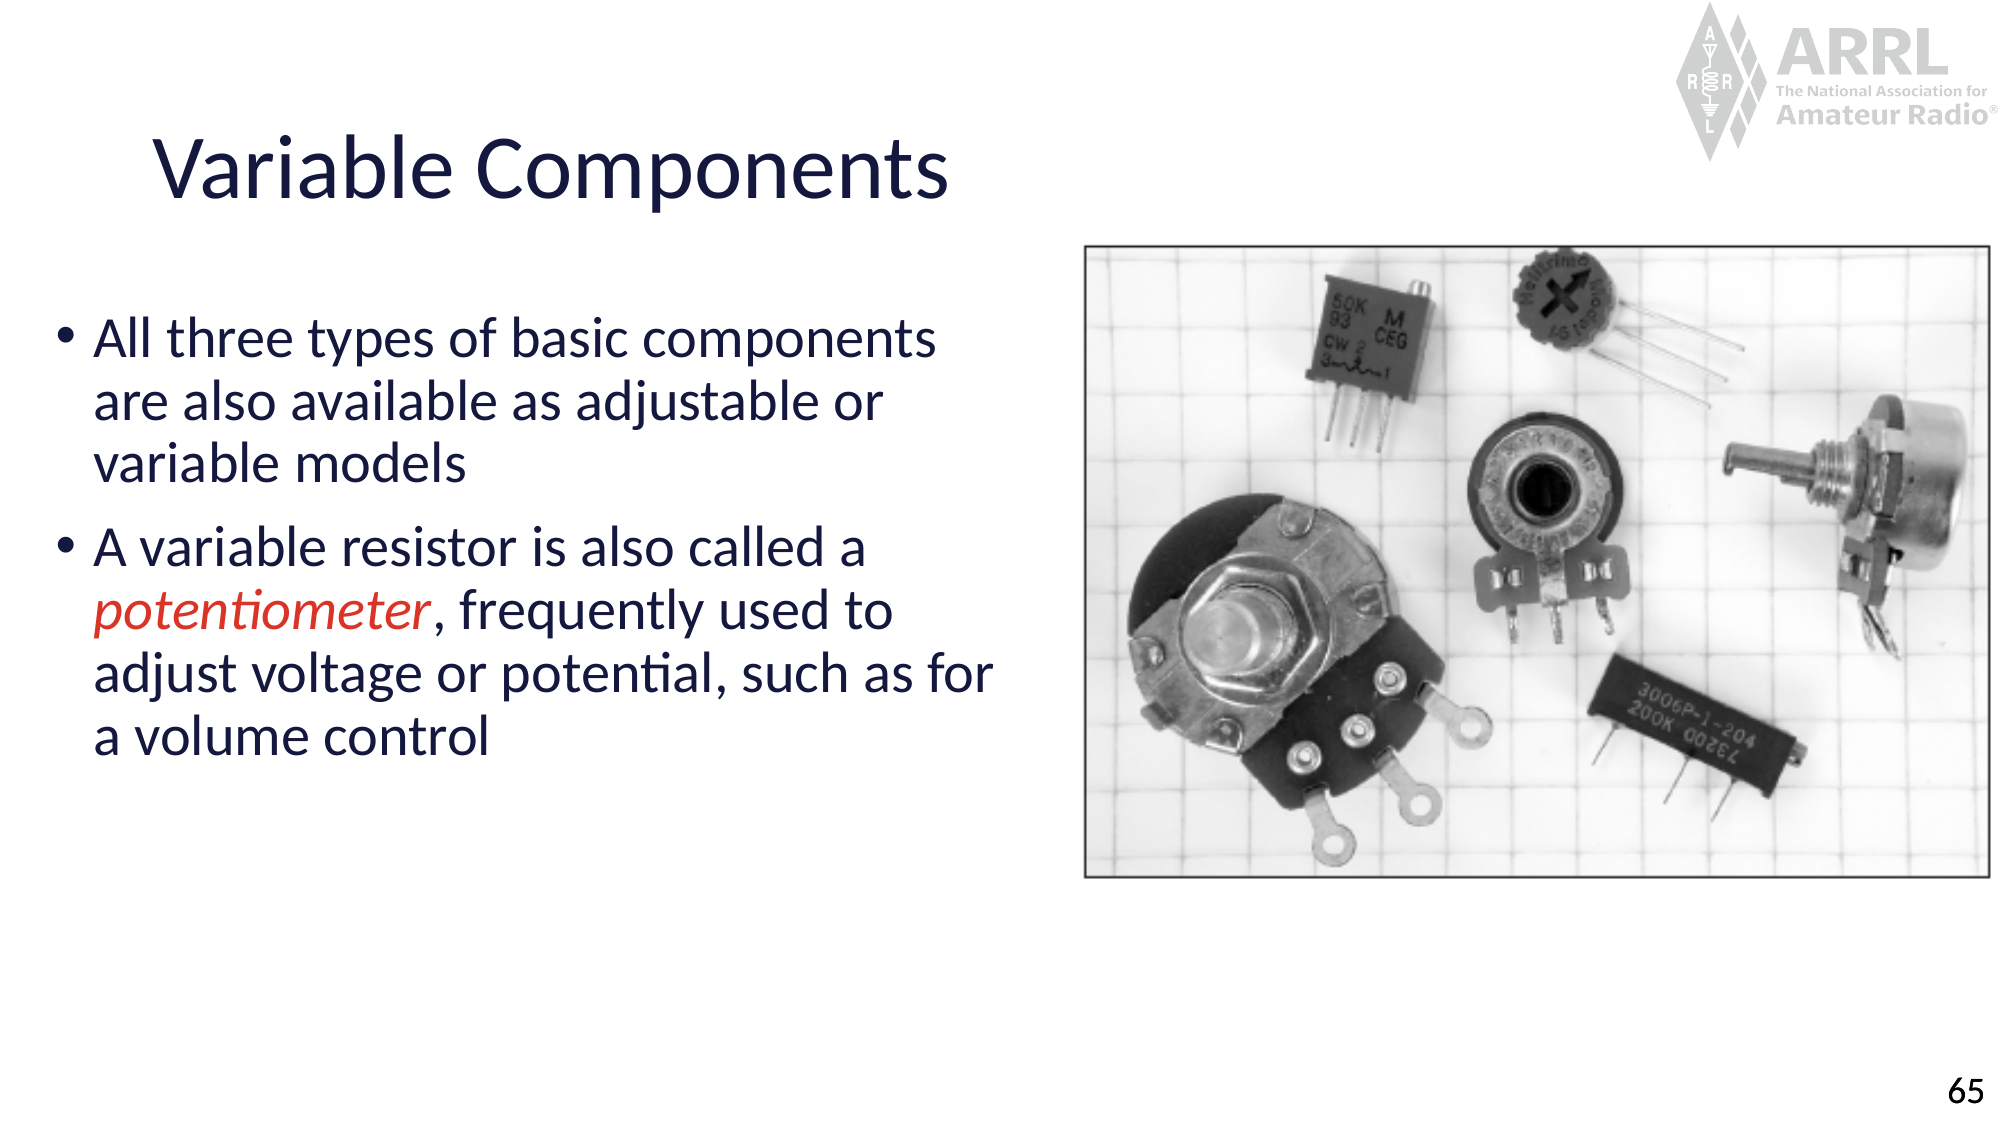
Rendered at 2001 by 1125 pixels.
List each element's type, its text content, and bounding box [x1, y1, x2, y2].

picture [1078, 237, 2000, 888]
list All three types of basic components are also available as adjustable or variable models A variable resistor is also called a potentiometer, frequently used to adjust voltage or potential, such as for a volume control [40, 299, 1025, 1066]
title Variable Components [137, 59, 1863, 278]
picture [1674, 0, 2000, 164]
